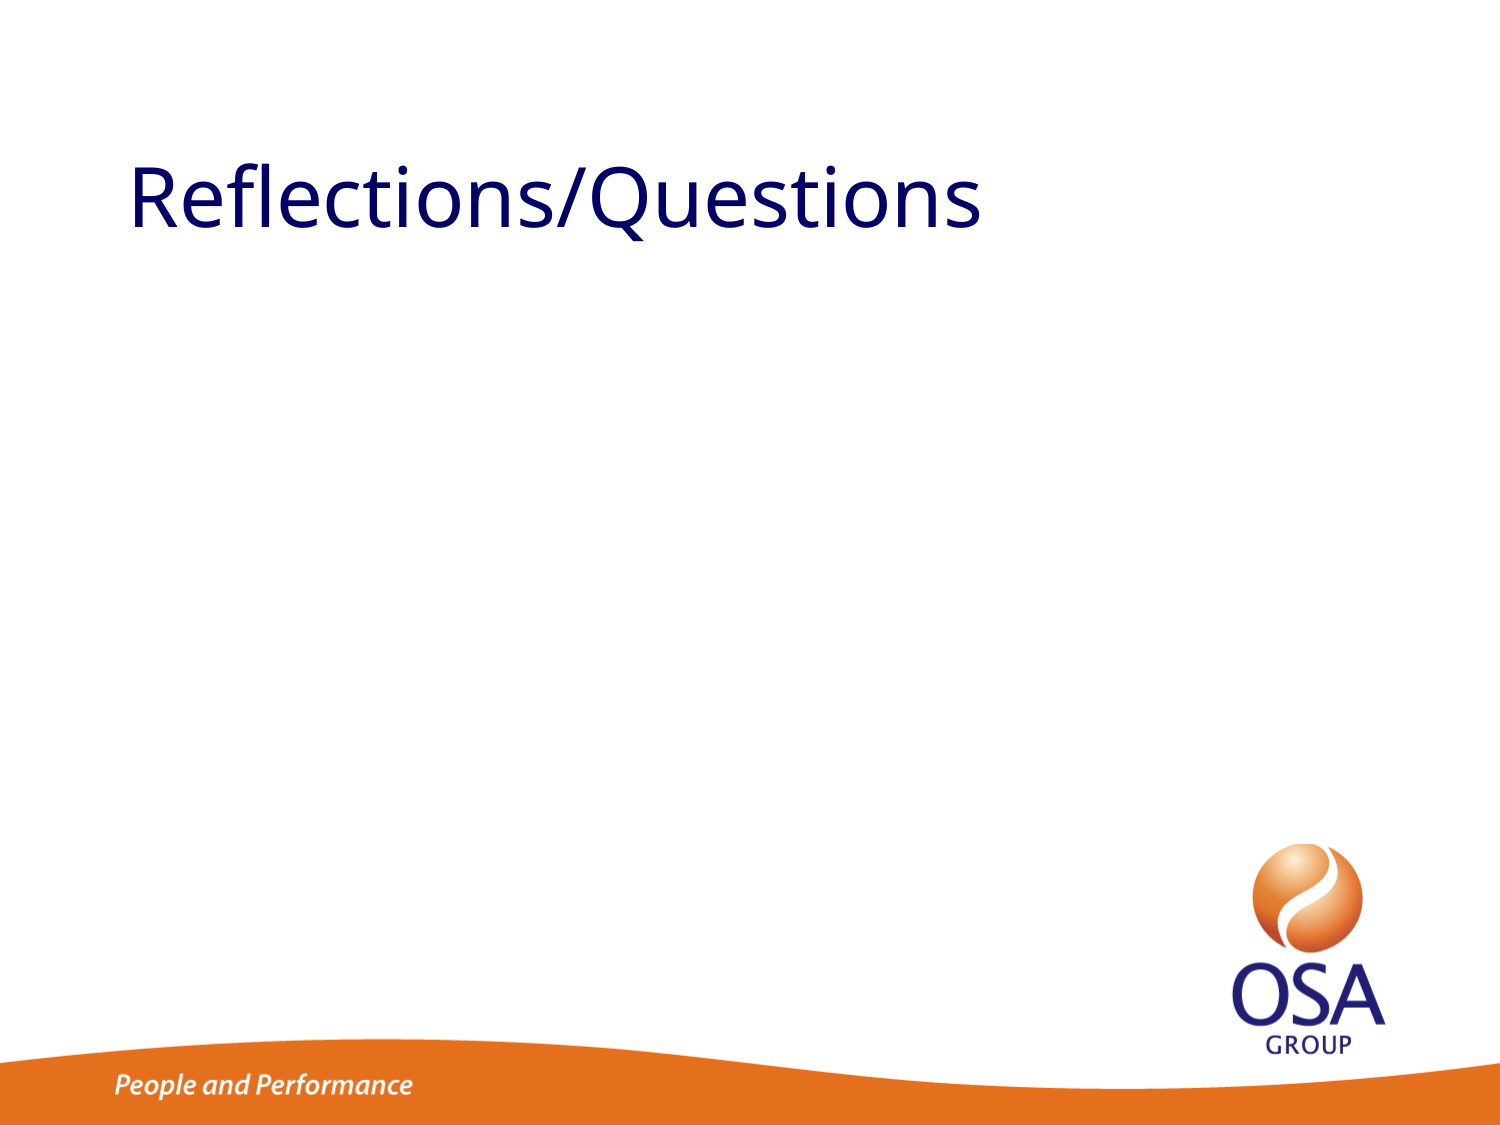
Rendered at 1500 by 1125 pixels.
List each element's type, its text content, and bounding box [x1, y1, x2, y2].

picture [0, 844, 1500, 1125]
title Reflections/Questions [112, 99, 1388, 288]
